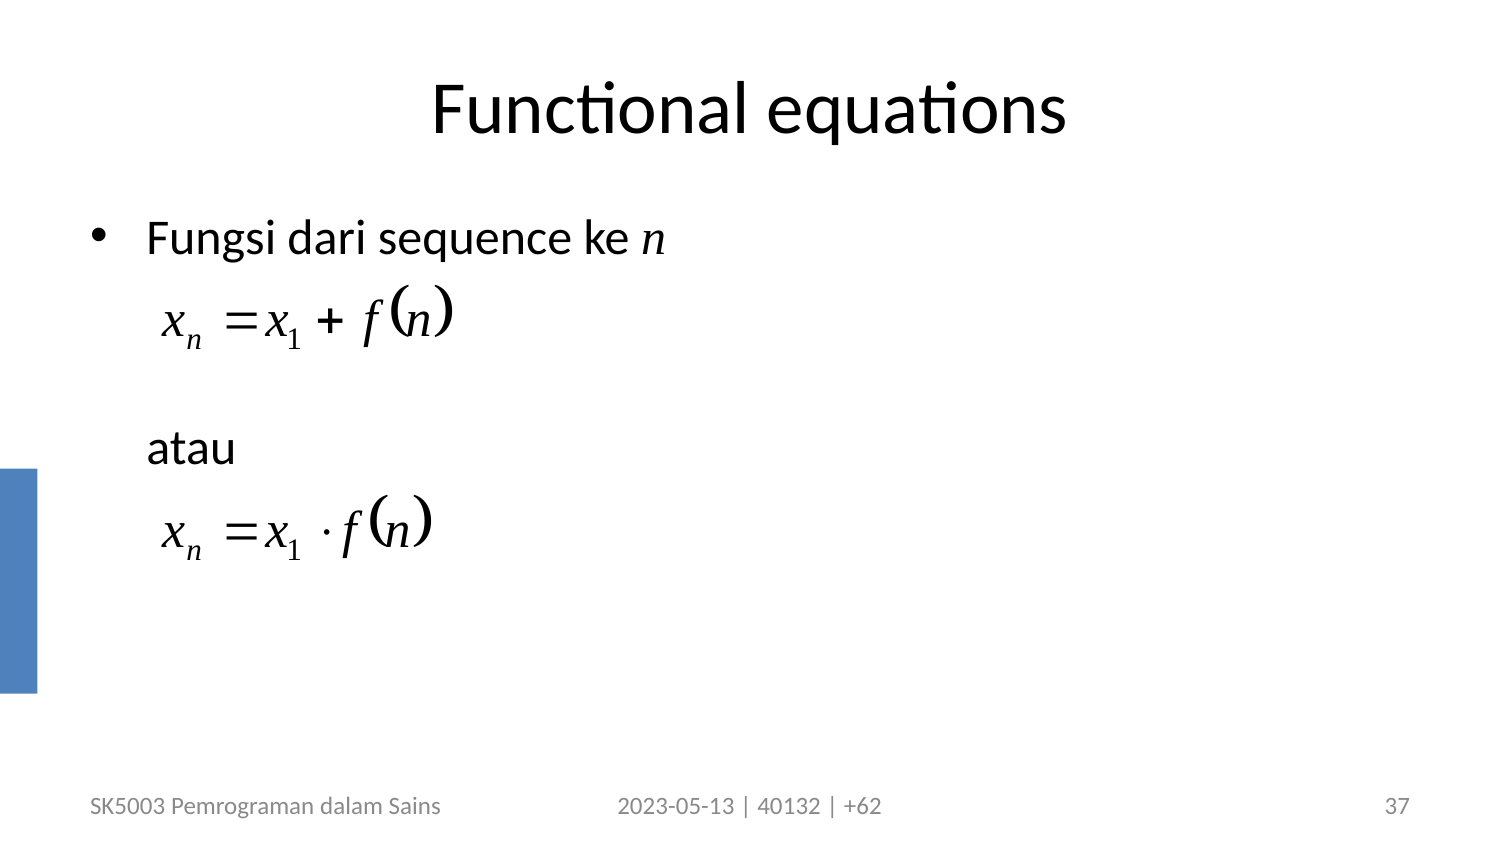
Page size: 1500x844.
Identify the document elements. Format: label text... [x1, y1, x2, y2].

slide_number 37 [1074, 782, 1425, 827]
footer 2023-05-13 | 40132 | +62 [512, 782, 988, 827]
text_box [149, 494, 436, 574]
slide_number SK5003 Pemrograman dalam Sains [75, 782, 463, 827]
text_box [149, 284, 457, 363]
title Functional equations [74, 33, 1426, 175]
list Fungsi dari sequence ke n atau [74, 196, 1426, 754]
